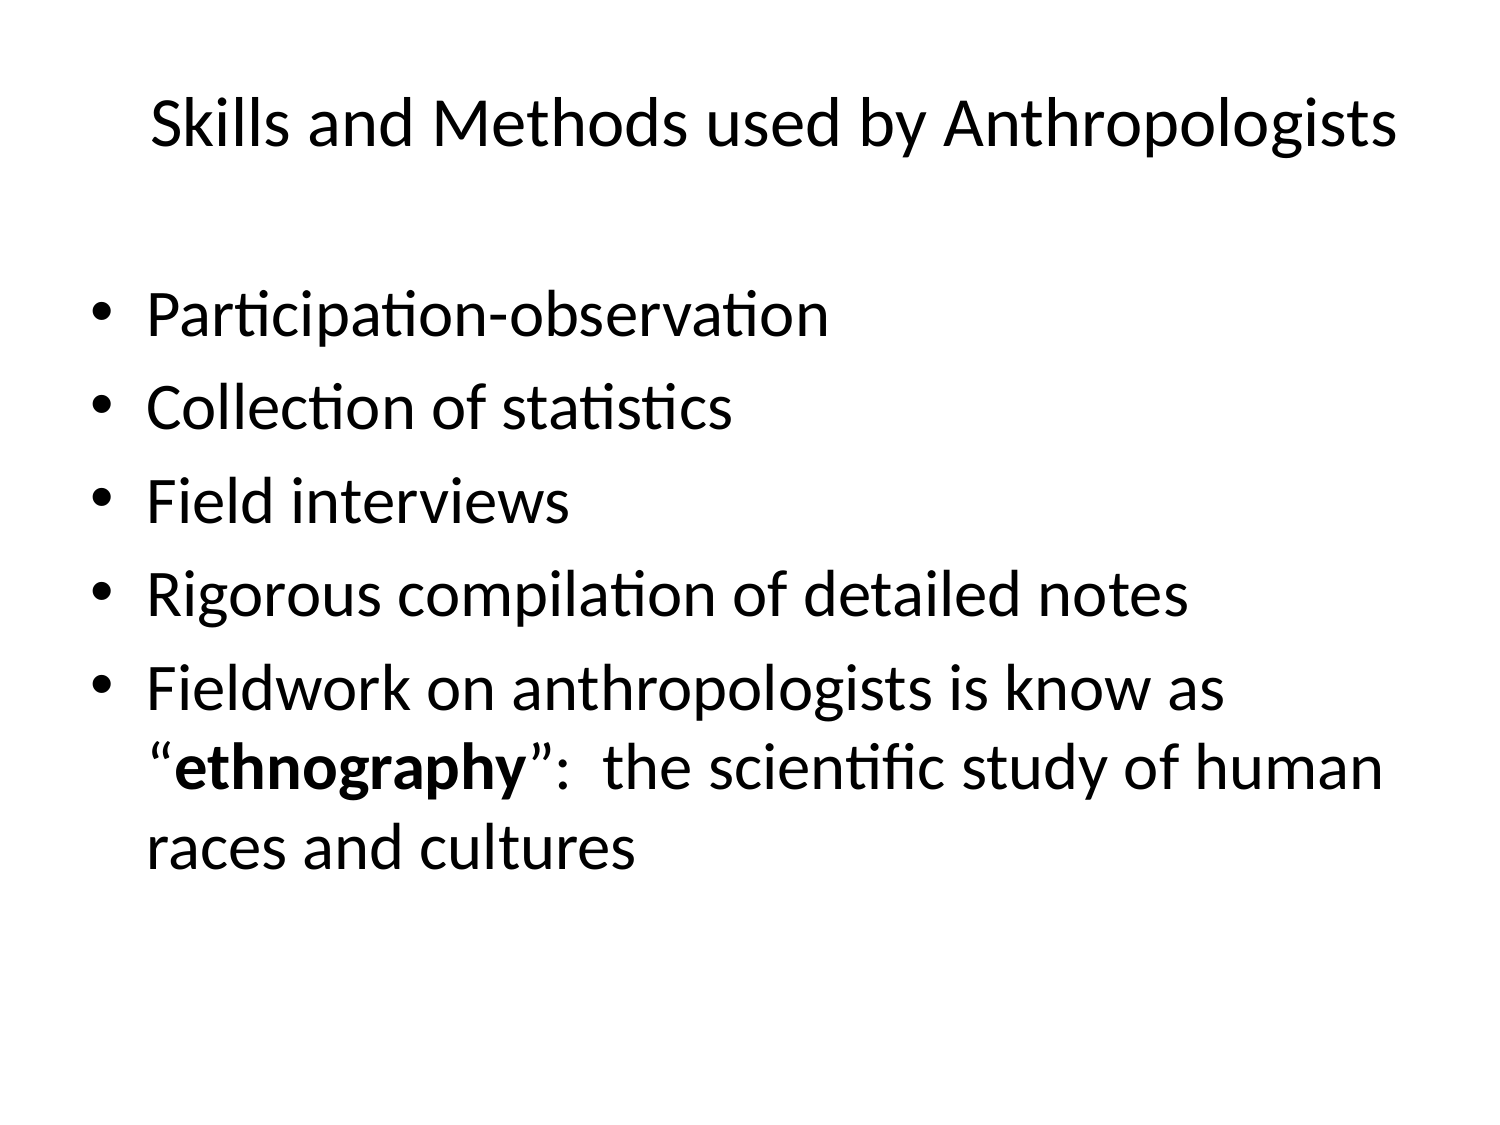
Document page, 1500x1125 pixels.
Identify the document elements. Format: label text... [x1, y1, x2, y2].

title Skills and Methods used by Anthropologists [100, 66, 1451, 254]
list Participation-observation Collection of statistics Field interviews Rigorous compilation of detailed notes Fieldwork on anthropologists is know as “ethnography”: the scientific study of human races and cultures [75, 262, 1425, 1005]
